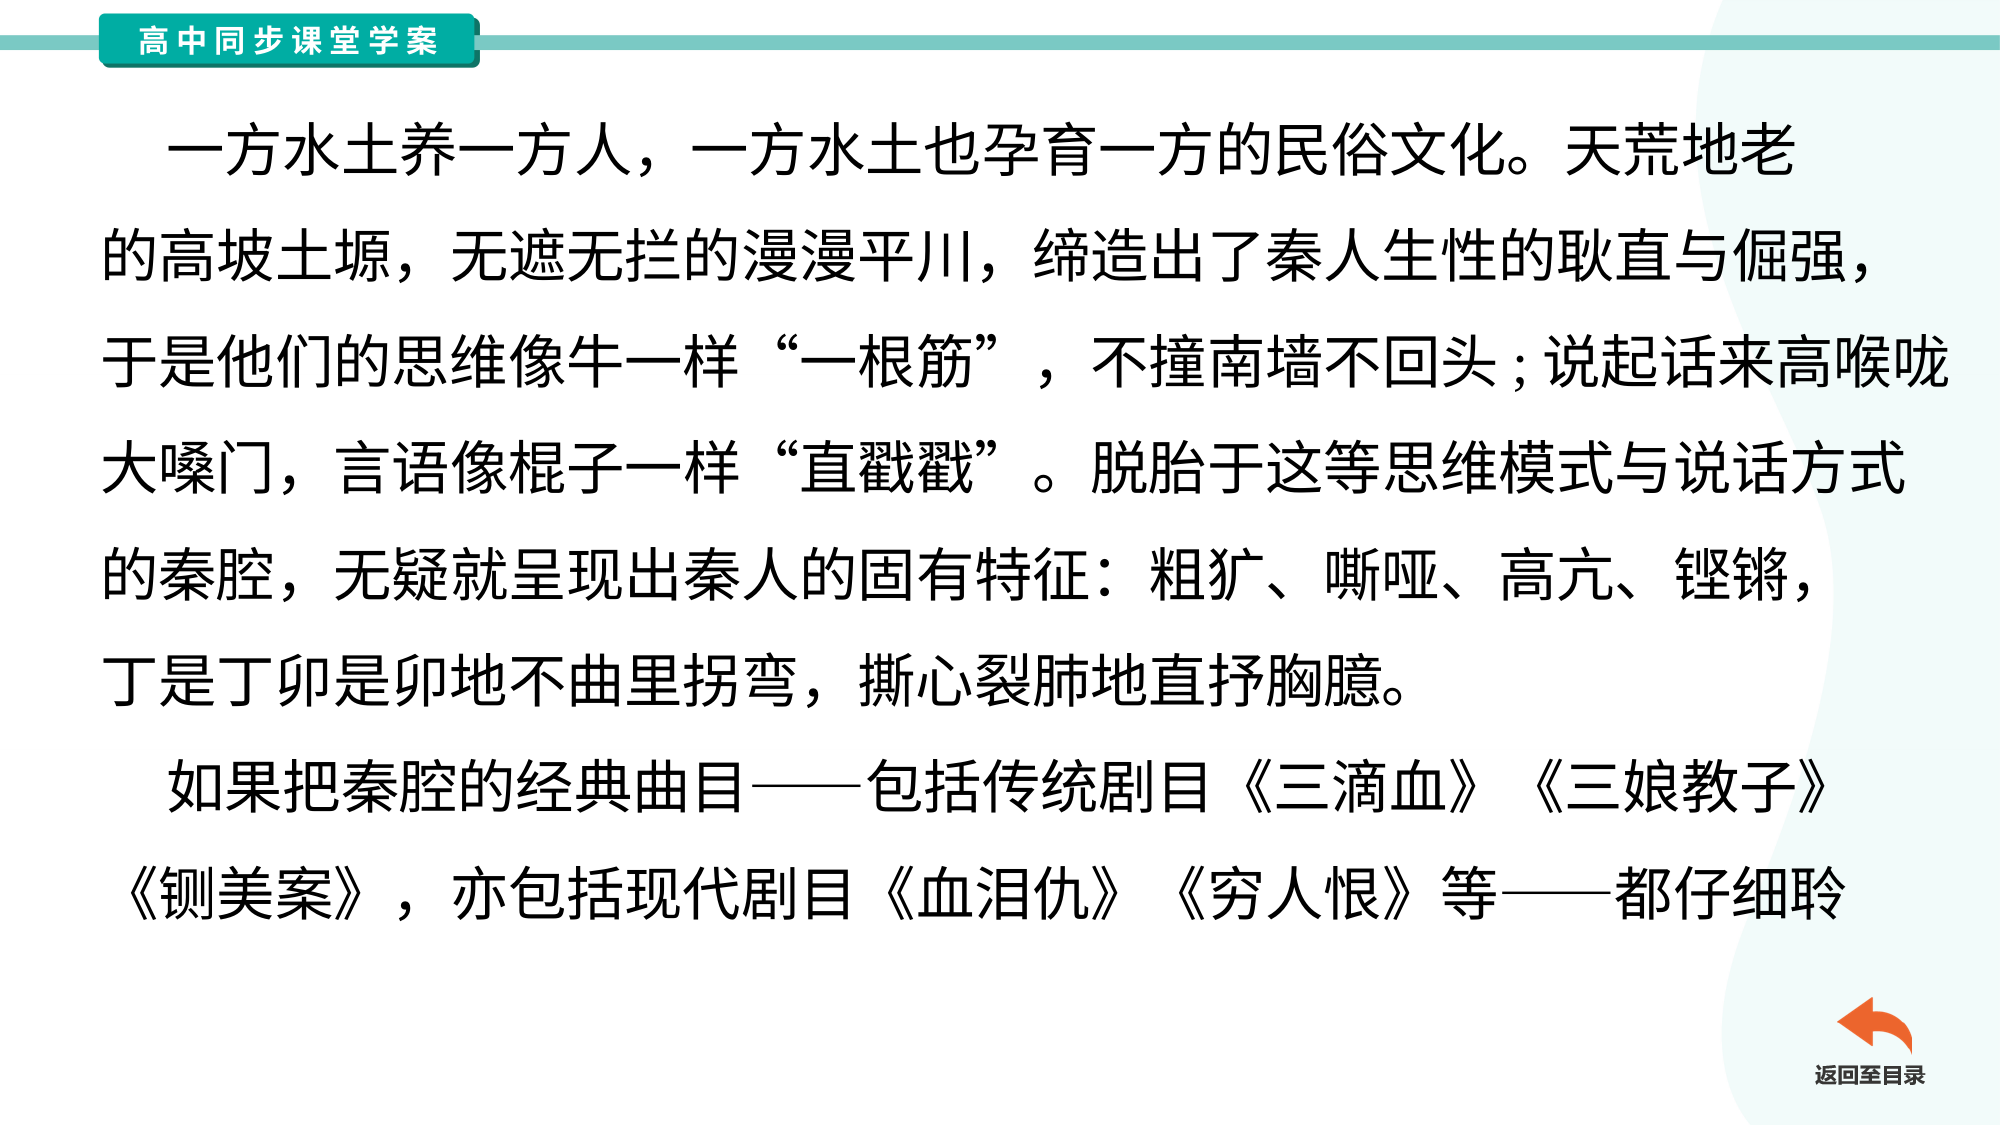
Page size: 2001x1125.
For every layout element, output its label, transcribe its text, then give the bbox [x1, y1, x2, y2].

text_box 一方水土养一方人，一方水土也孕育一方的民俗文化。天荒地老 的高坡土塬，无遮无拦的漫漫平川，缔造出了秦人生性的耿直与倔强， 于是他们的思维像牛一样“一根筋”，不撞南墙不回头;说起话来高喉咙 大嗓门，言语像棍子一样“直戳戳”。脱胎于这等思维模式与说话方式 的秦腔，无疑就呈现出秦人的固有特征：粗犷、嘶哑、高亢、铿锵， 丁是丁卯是卯地不曲里拐弯，撕心裂肺地直抒胸臆。 如果把秦腔的经典曲目——包括传统剧目《三滴血》《三娘教子》 《铡美案》，亦包括现代剧目《血泪仇》《穷人恨》等——都仔细聆 [100, 76, 1899, 927]
picture [0, 0, 2000, 1125]
